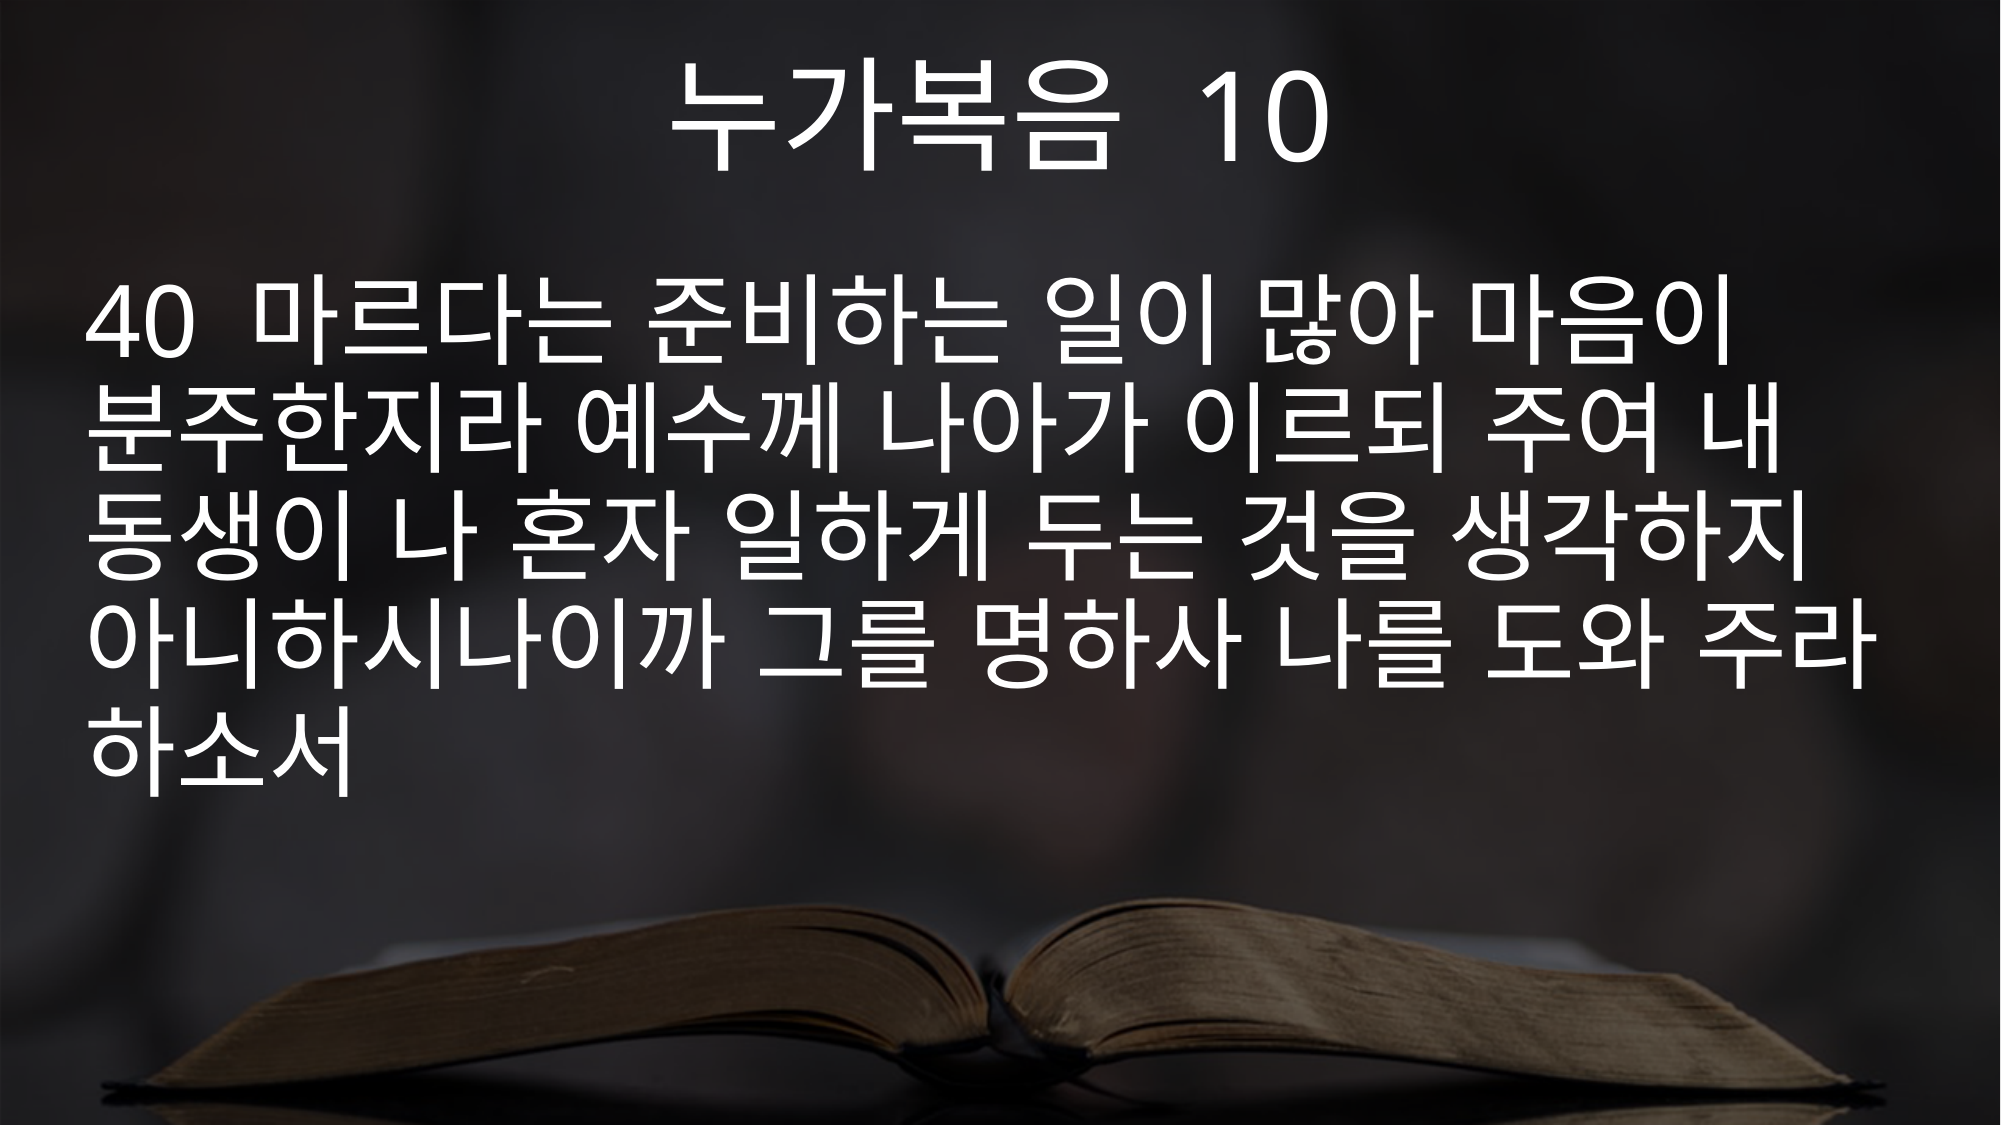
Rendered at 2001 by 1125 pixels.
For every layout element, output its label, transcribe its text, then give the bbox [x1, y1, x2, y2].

picture [0, 0, 2001, 1125]
list 40 마르다는 준비하는 일이 많아 마음이 분주한지라 예수께 나아가 이르되 주여 내 동생이 나 혼자 일하게 두는 것을 생각하지 아니하시나이까 그를 명하사 나를 도와 주라 하소서 [69, 263, 1953, 423]
footer 누가복음 10 [0, 32, 2000, 192]
